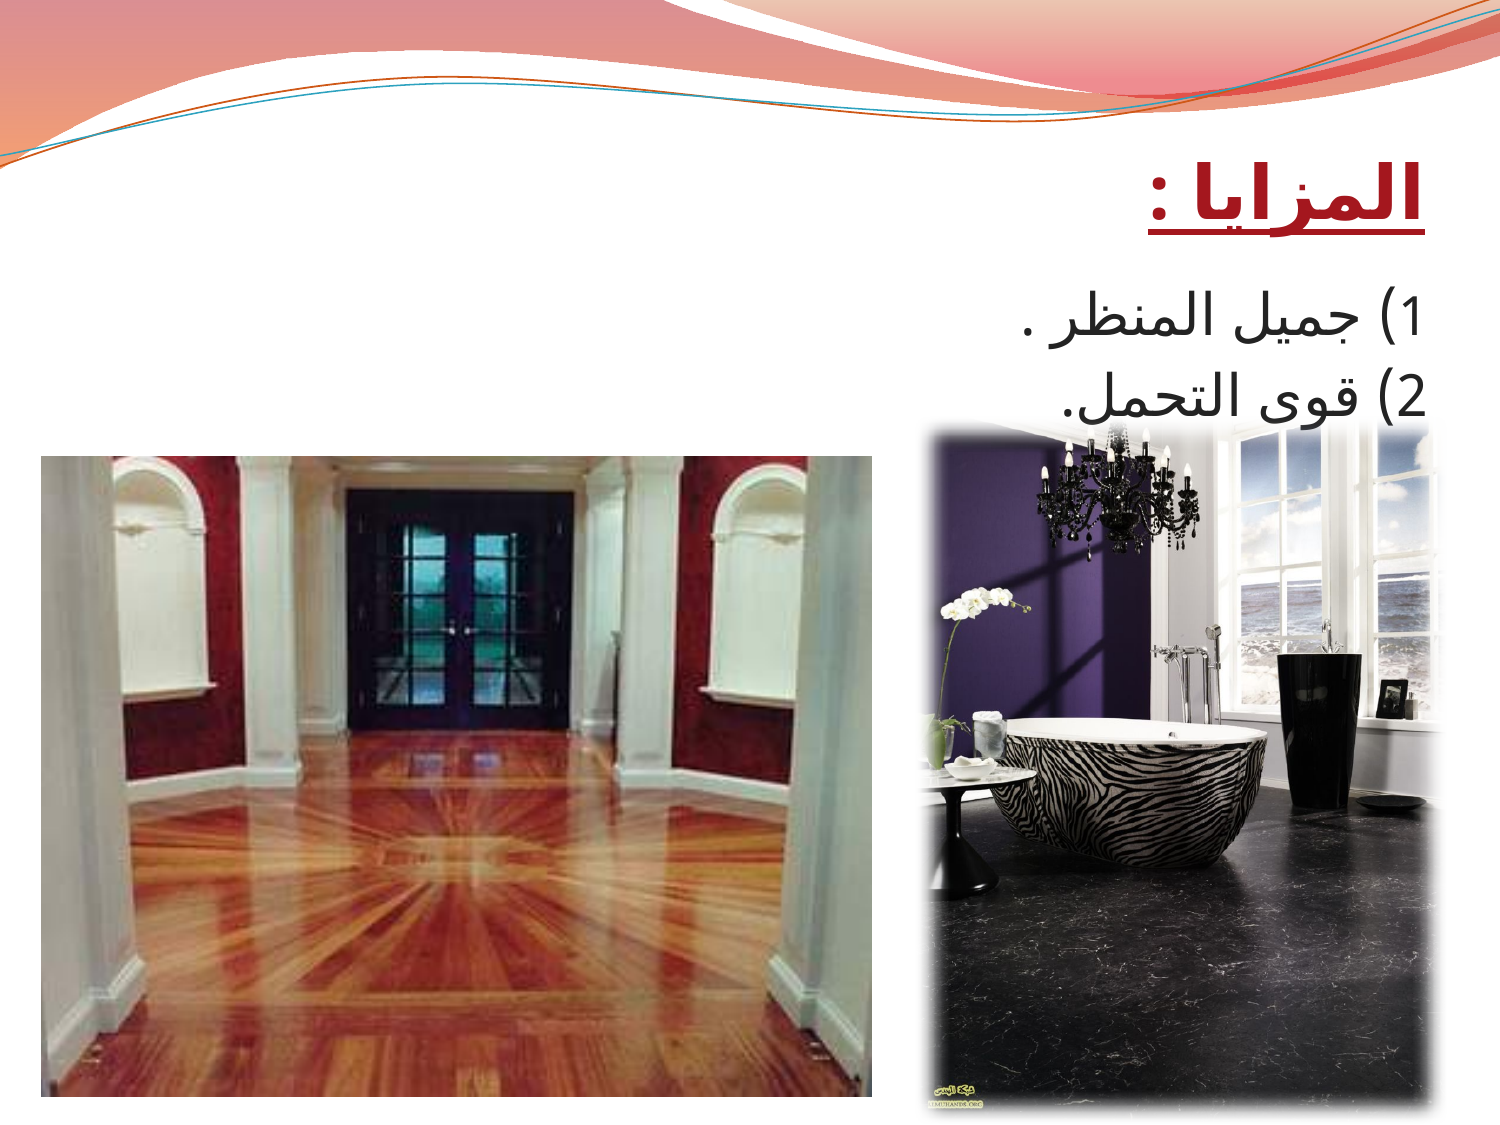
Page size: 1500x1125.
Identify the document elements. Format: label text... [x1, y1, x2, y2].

list 1) جميل المنظر . 2) قوى التحمل. [93, 269, 1444, 1125]
picture [915, 416, 1448, 1125]
title المزايا : [1066, 115, 1425, 235]
picture [41, 455, 872, 1097]
